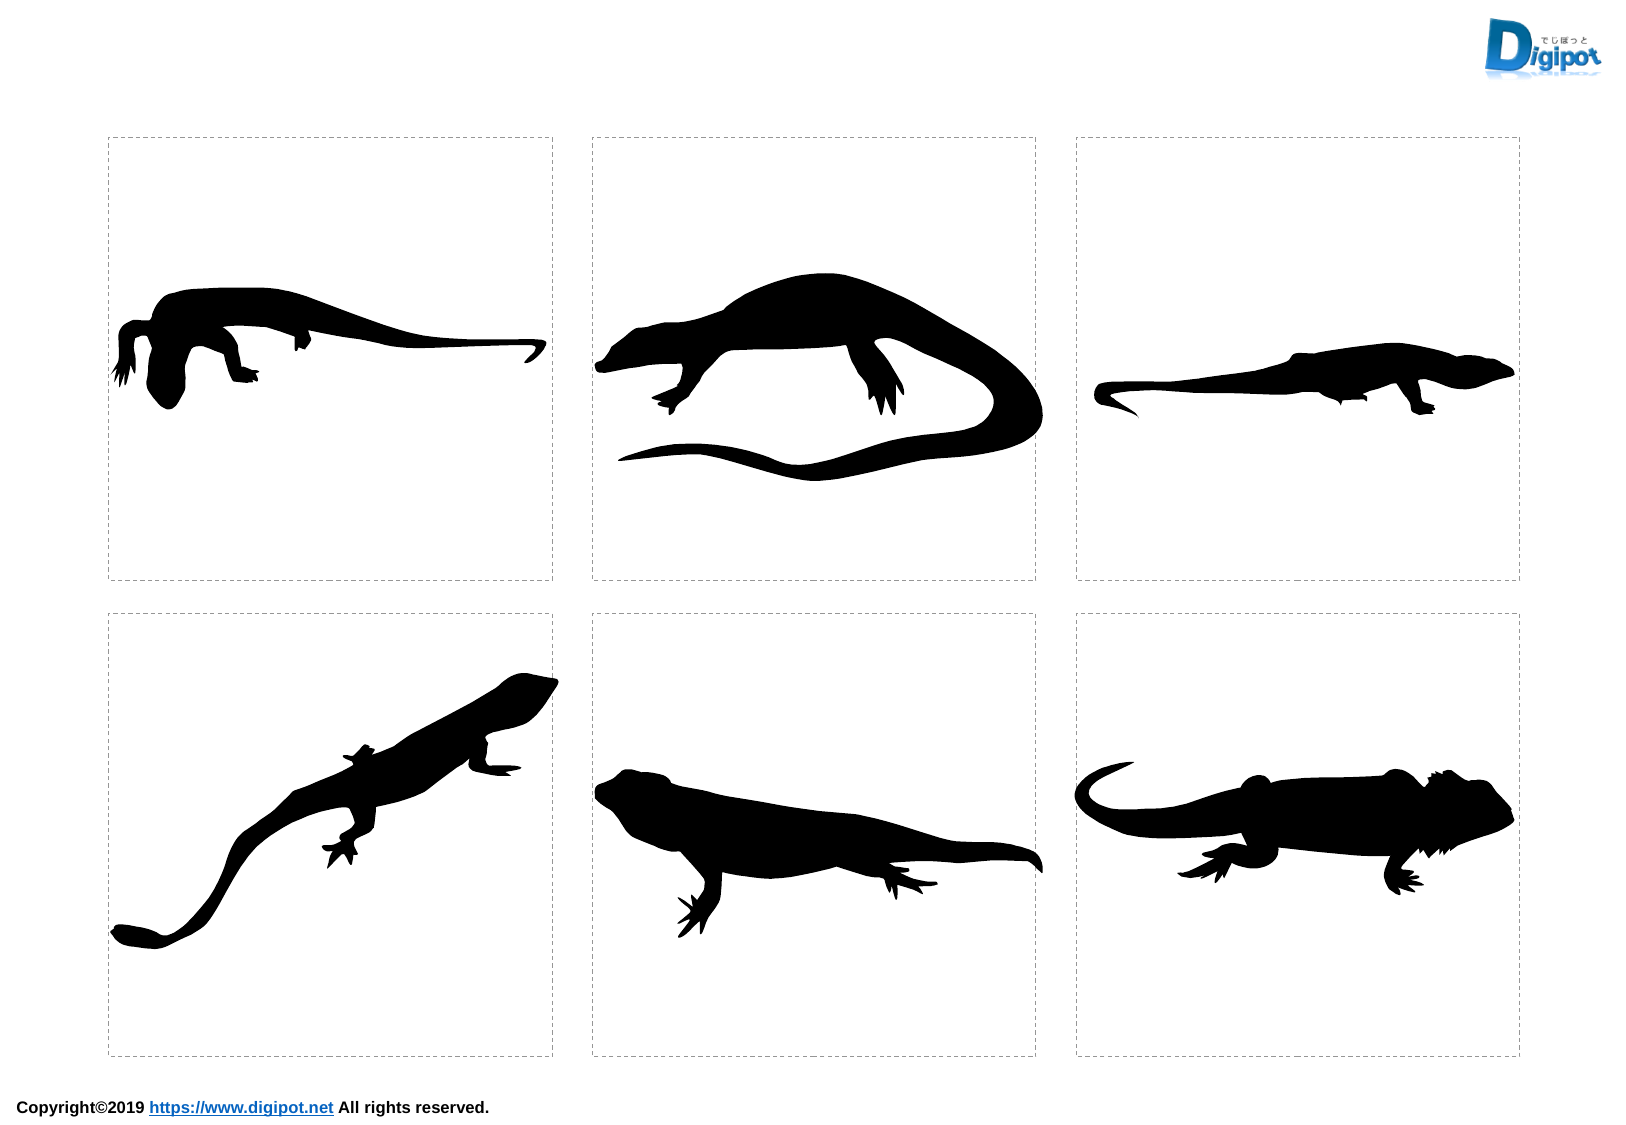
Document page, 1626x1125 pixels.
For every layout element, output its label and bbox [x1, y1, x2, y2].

text_box [594, 273, 1043, 481]
text_box [110, 287, 547, 410]
picture [1485, 18, 1602, 82]
text_box [1074, 761, 1515, 896]
text_box [594, 769, 1043, 938]
text_box [1094, 342, 1515, 419]
text_box [110, 673, 559, 950]
